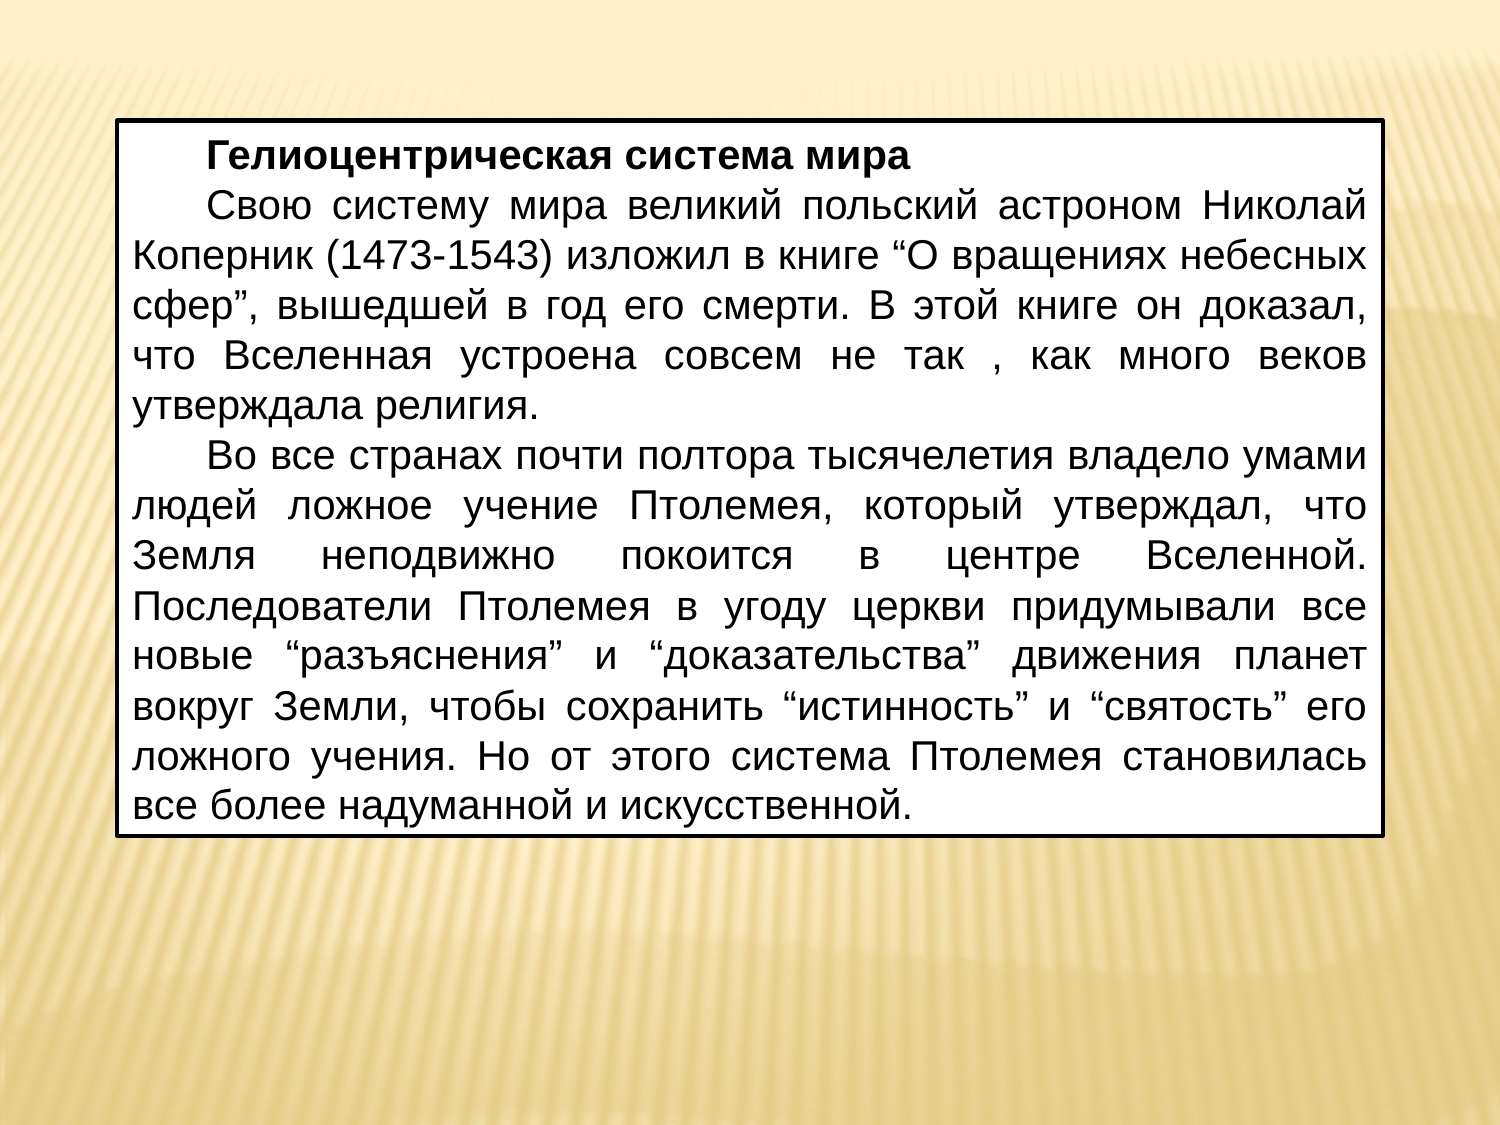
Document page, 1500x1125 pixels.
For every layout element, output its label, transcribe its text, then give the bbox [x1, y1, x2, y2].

text_box Гелиоцентрическая система мира Свою систему мира великий польский астроном Николай Коперник (1473-1543) изложил в книге “О вращениях небесных сфер”, вышедшей в год его смерти. В этой книге он доказал, что Вселенная устроена совсем не так , как много веков утверждала религия. Во все странах почти полтора тысячелетия владело умами людей ложное учение Птолемея, который утверждал, что Земля неподвижно покоится в центре Вселенной. Последователи Птолемея в угоду церкви придумывали все новые “разъяснения” и “доказательства” движения планет вокруг Земли, чтобы сохранить “истинность” и “святость” его ложного учения. Но от этого система Птолемея становилась все более надуманной и искусственной. [115, 118, 1385, 838]
